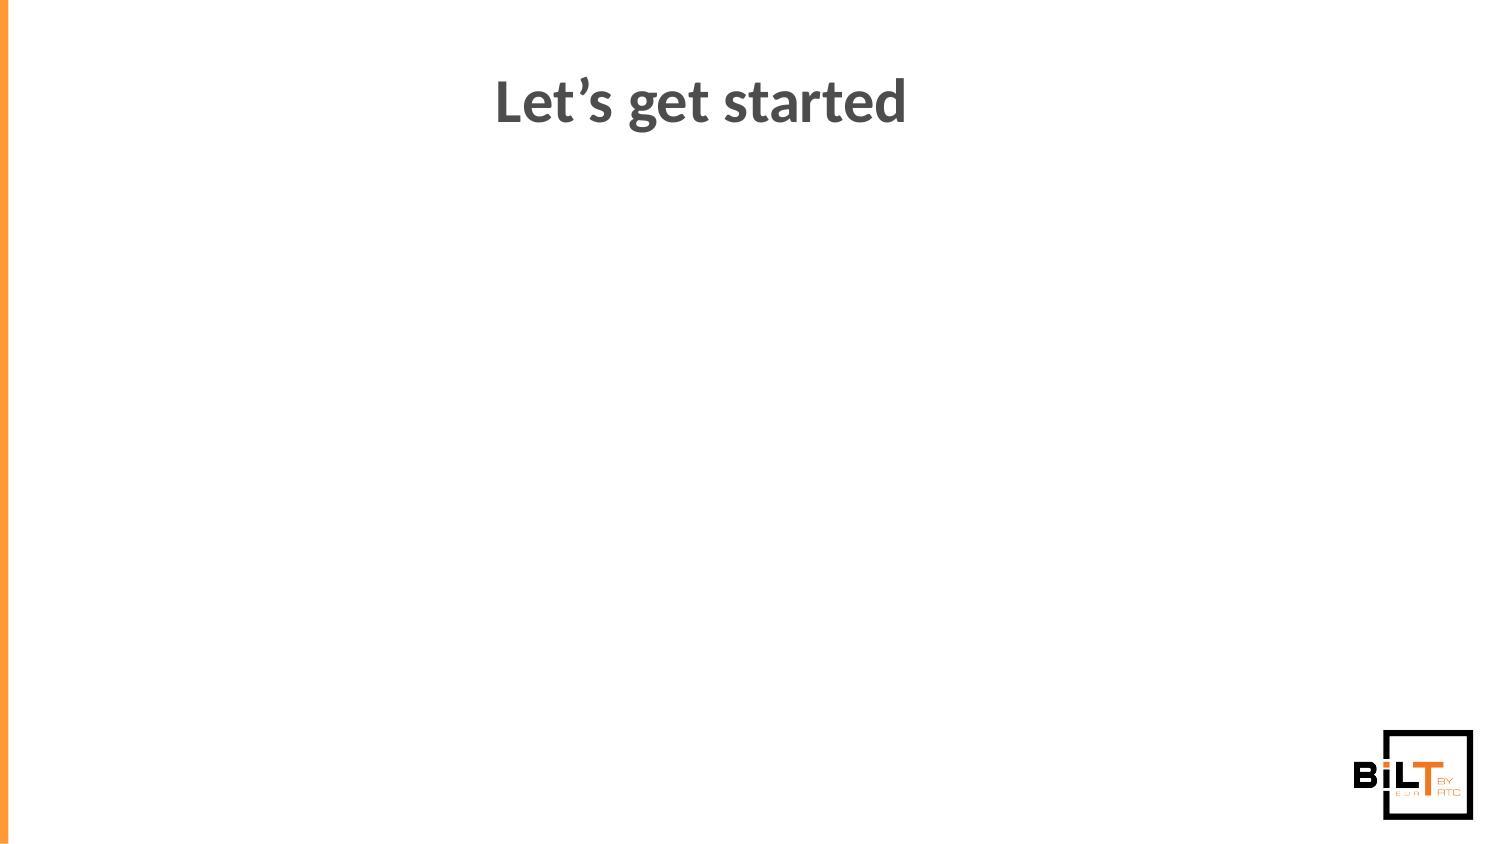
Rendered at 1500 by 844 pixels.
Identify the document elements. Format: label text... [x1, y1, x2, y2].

picture [1347, 721, 1483, 827]
title Let’s get started [75, 52, 1330, 175]
